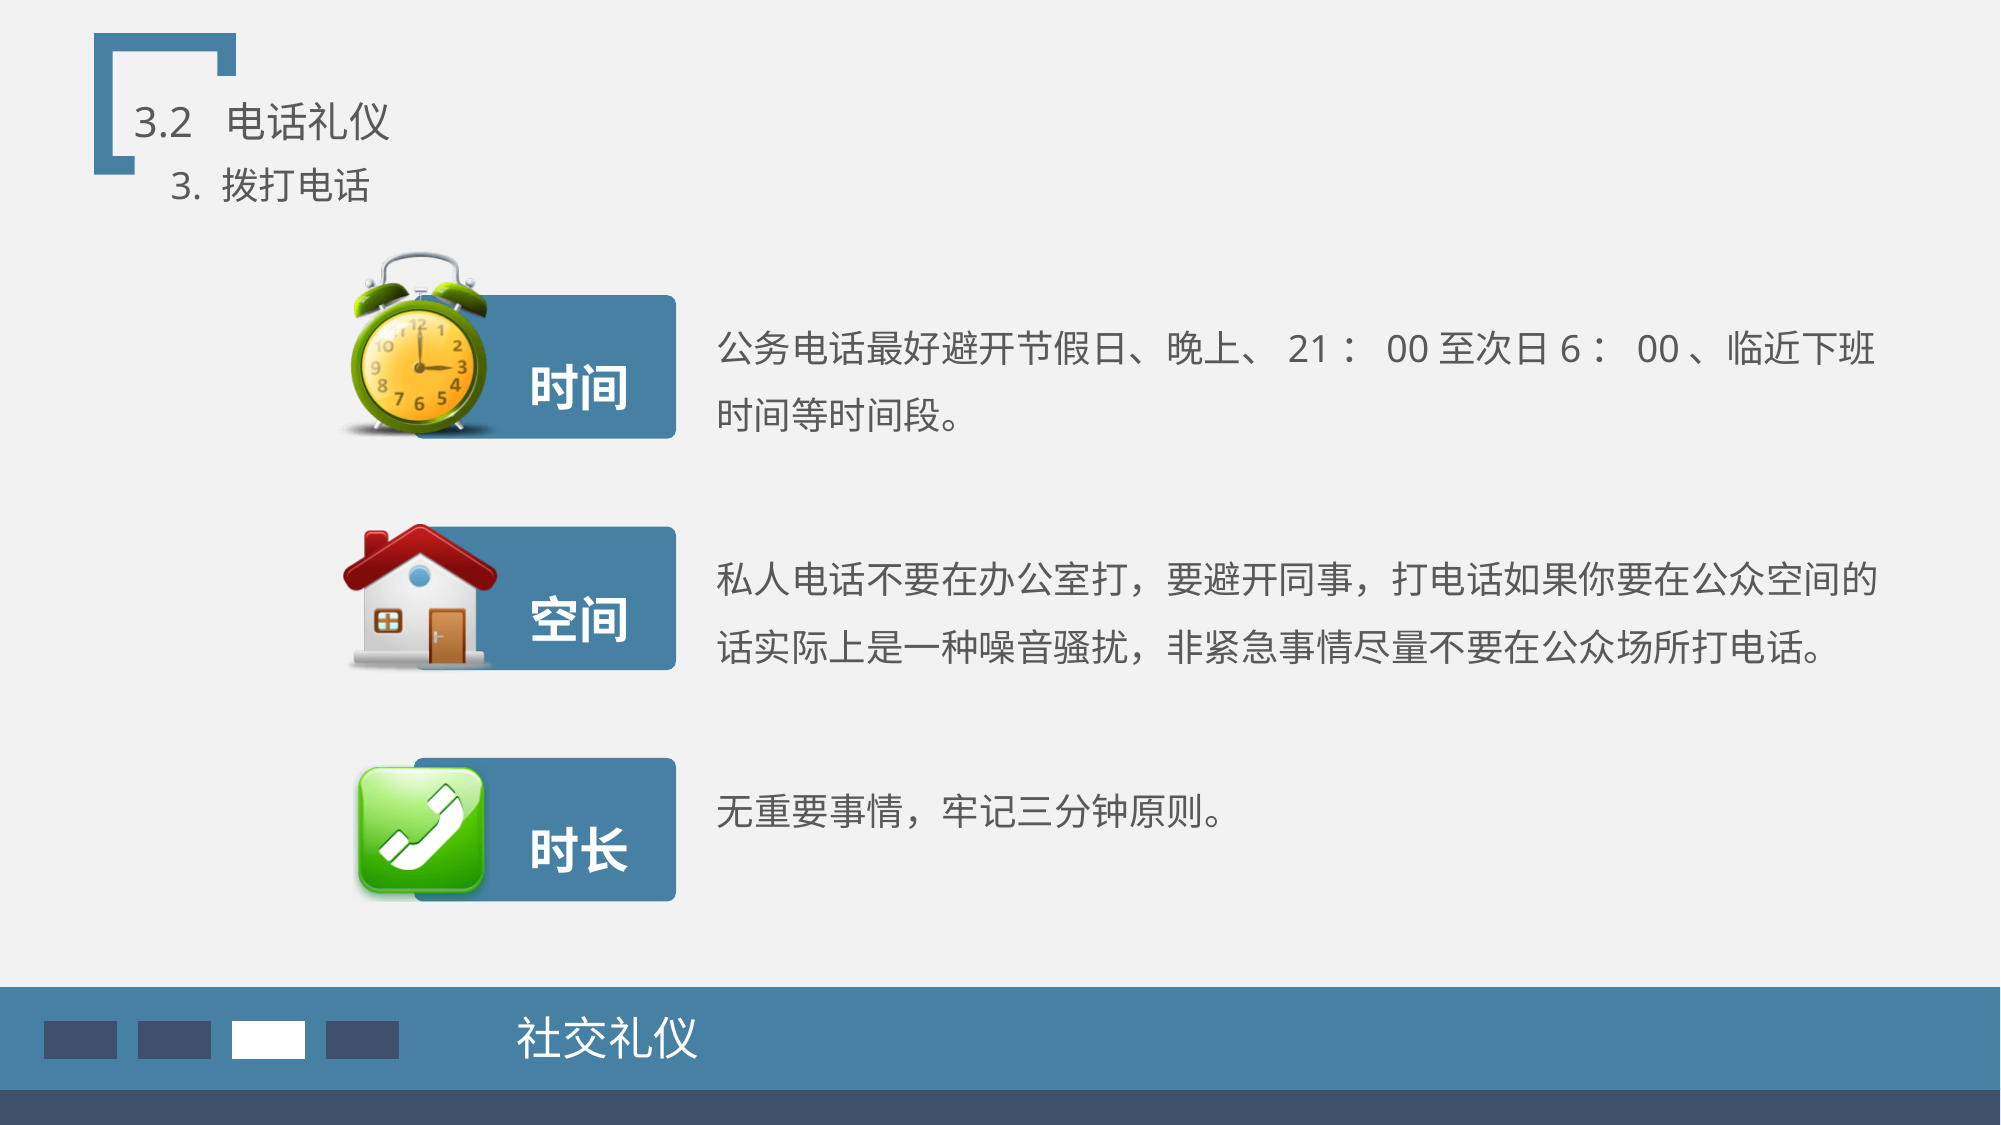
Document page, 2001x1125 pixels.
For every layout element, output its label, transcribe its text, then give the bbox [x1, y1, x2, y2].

text_box 时长 [514, 781, 648, 887]
picture [342, 518, 498, 673]
text_box 空间 [514, 550, 648, 656]
picture [353, 765, 489, 902]
text_box 3.2 电话礼仪 [119, 88, 709, 154]
text_box 私人电话不要在办公室打，要避开同事，打电话如果你要在公众空间的话实际上是一种噪音骚扰，非紧急事情尽量不要在公众场所打电话。 [701, 526, 1904, 677]
text_box 3. 拨打电话 [155, 154, 839, 215]
text_box 时间 [515, 319, 648, 425]
text_box 公务电话最好避开节假日、晚上、21：00至次日6：00、临近下班时间等时间段。 [701, 295, 1904, 445]
text_box [413, 756, 678, 903]
picture [327, 251, 515, 439]
text_box 无重要事情，牢记三分钟原则。 [701, 757, 1885, 841]
text_box [498, 525, 678, 672]
text_box [420, 294, 678, 440]
